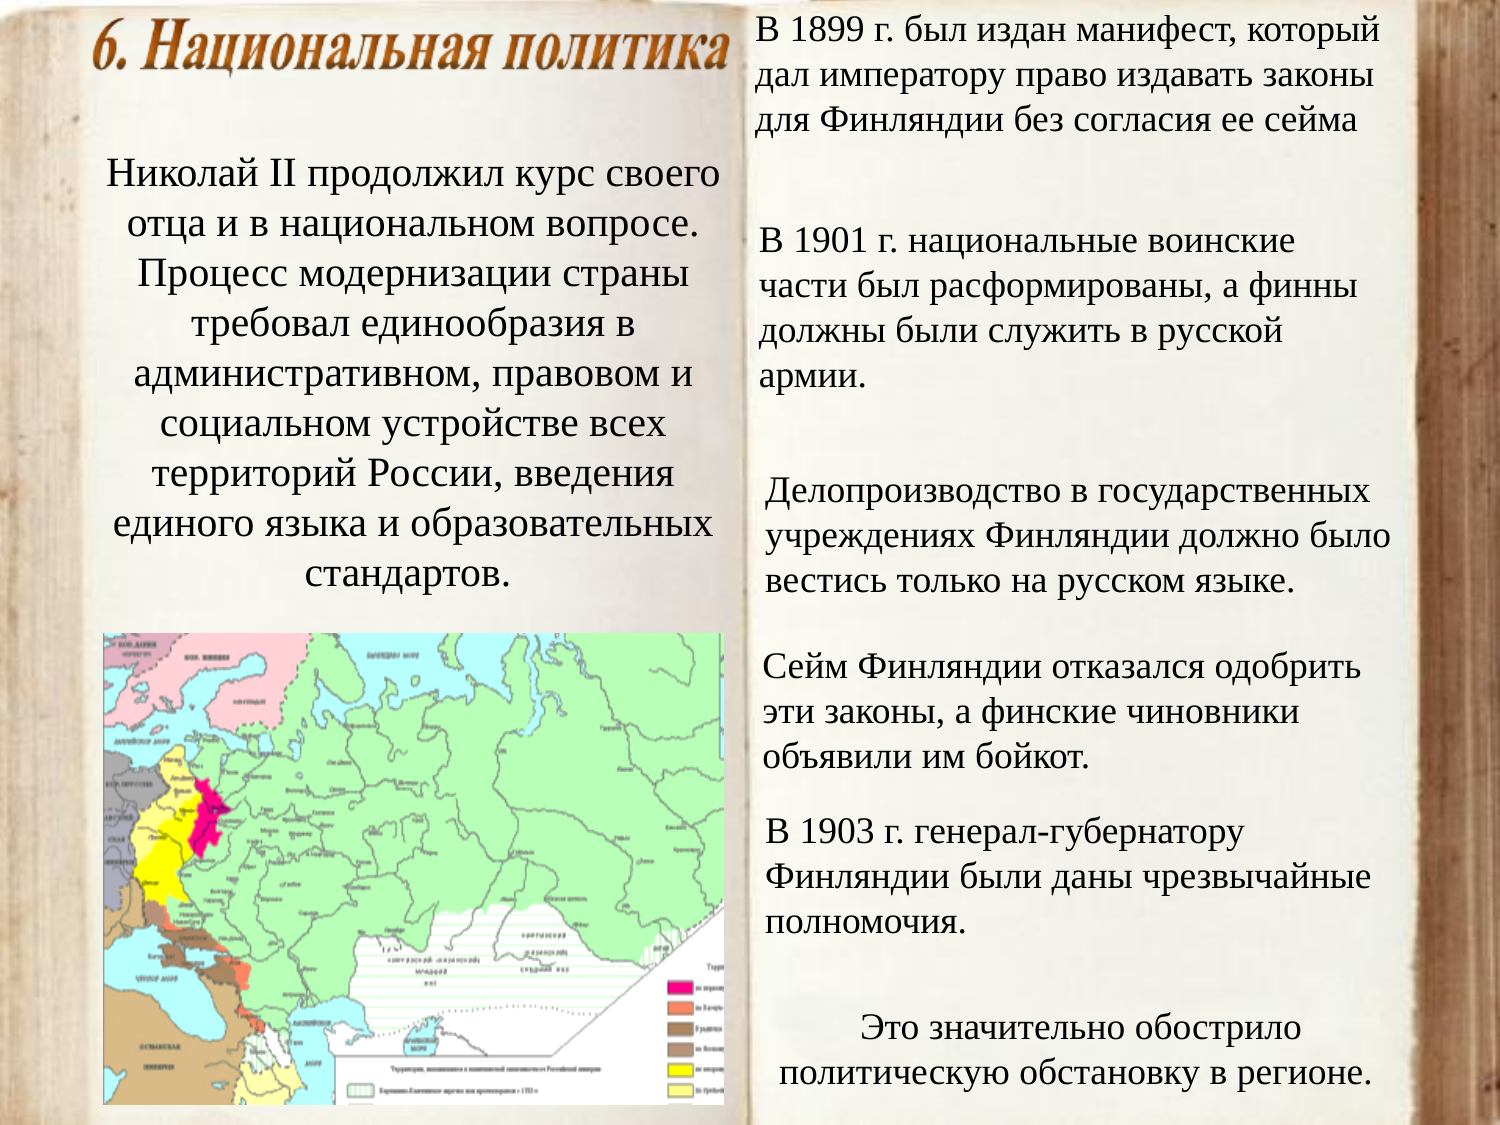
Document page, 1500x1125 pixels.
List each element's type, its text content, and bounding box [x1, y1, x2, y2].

text_box В 1901 г. национальные воинские части был расформированы, а финны должны были служить в русской армии. [744, 207, 1408, 403]
picture [0, 0, 1500, 1125]
text_box В 1899 г. был издан манифест, который дал императору право издавать законы для Финляндии без согласия ее сейма [740, 0, 1420, 146]
text_box Николай II продолжил курс своего отца и в национальном вопросе. Процесс модернизации страны требовал единообразия в административном, правовом и социальном устройстве всех территорий России, введения единого языка и образовательных стандартов. [88, 137, 739, 603]
text_box Это значительно обострило политическую обстановку в регионе. [740, 994, 1422, 1100]
text_box В 1903 г. генерал-губернатору Финляндии были даны чрезвычайные полномочия. [750, 798, 1410, 949]
text_box Делопроизводство в государственных учреждениях Финляндии должно было вестись только на русском языке. [750, 457, 1414, 607]
text_box Сейм Финляндии отказался одобрить эти законы, а финские чиновники объявили им бойкот. [747, 633, 1415, 783]
